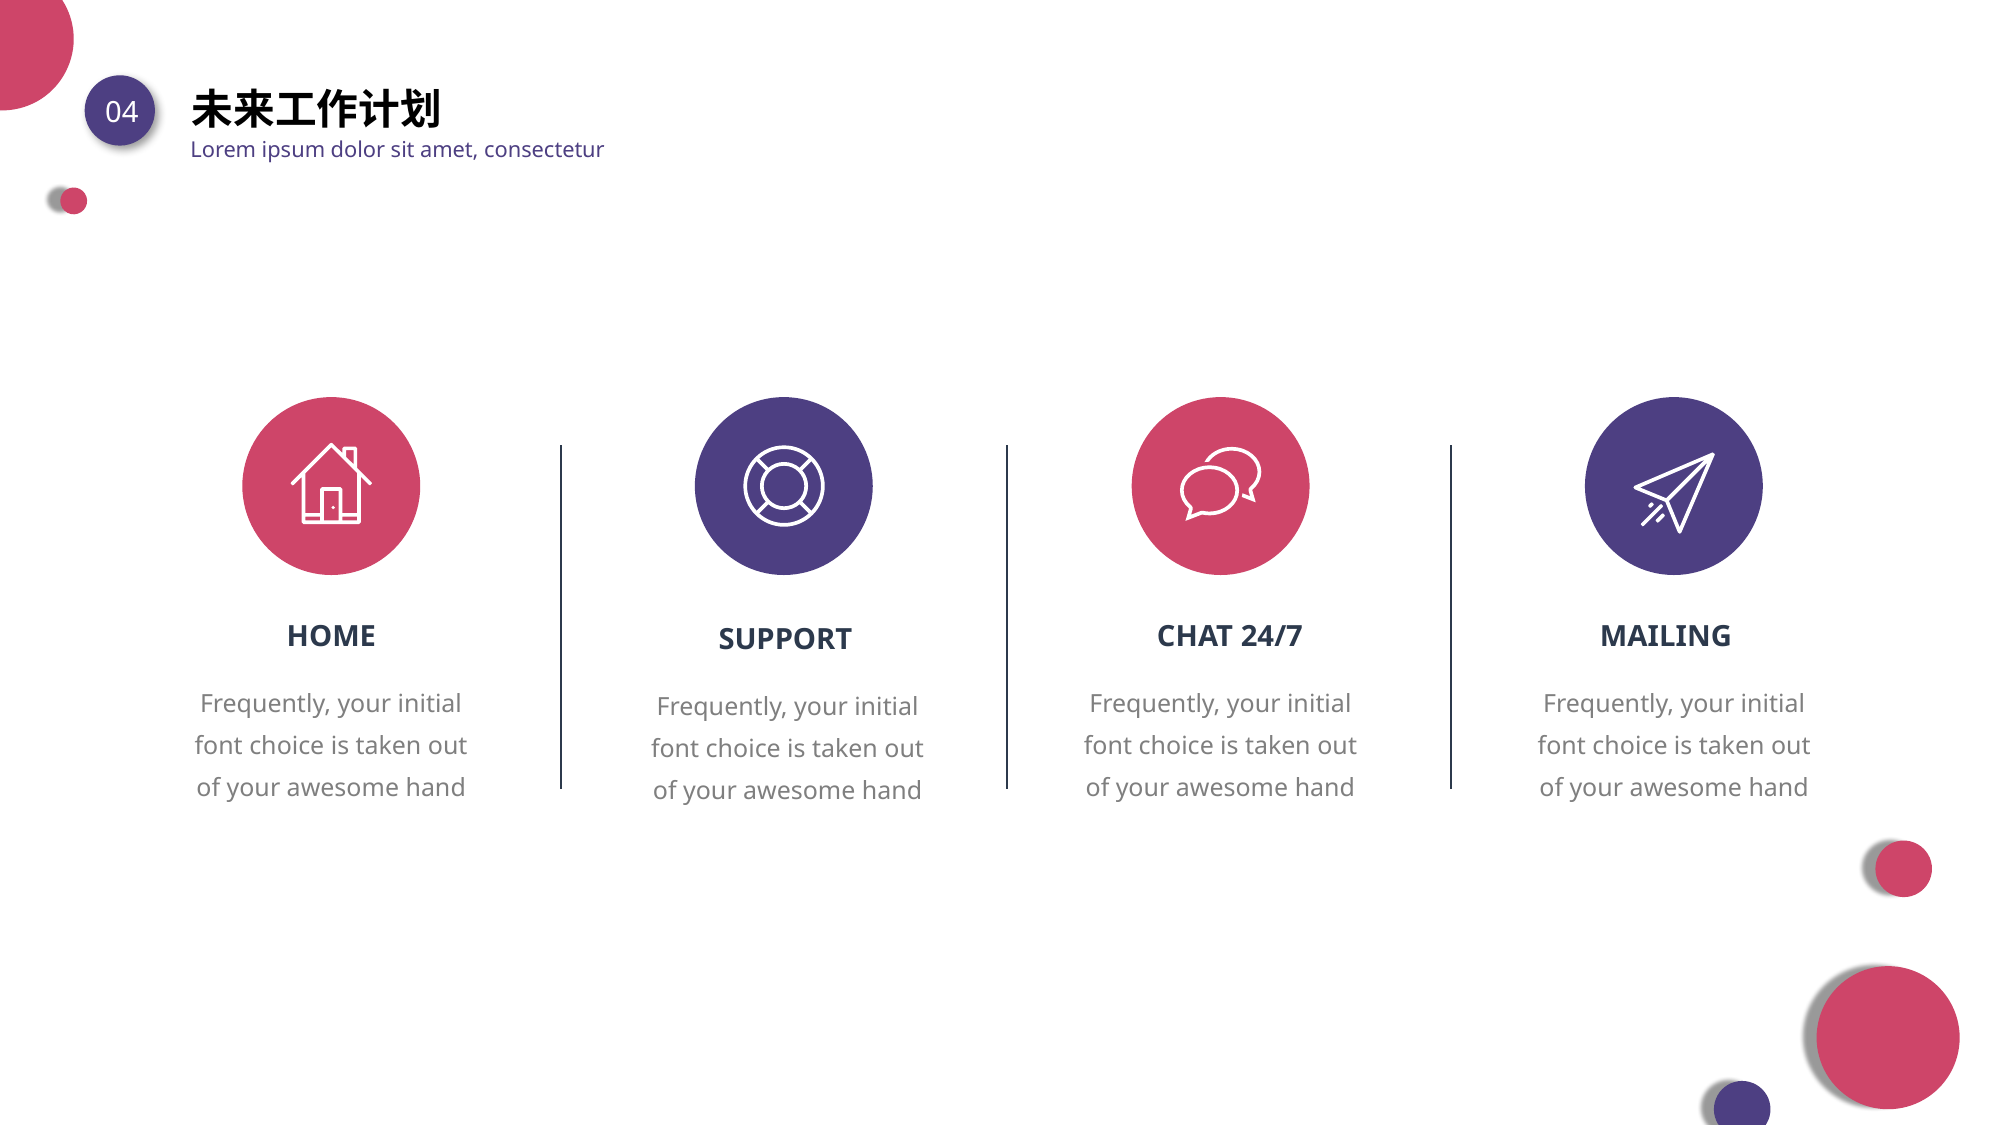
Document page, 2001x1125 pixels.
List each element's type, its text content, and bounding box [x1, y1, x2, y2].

text_box 未来工作计划 [176, 75, 458, 127]
text_box [693, 396, 874, 577]
text_box [1204, 446, 1262, 503]
text_box [290, 442, 372, 525]
text_box Frequently, your initial font choice is taken out of your awesome hand [175, 666, 487, 811]
text_box [241, 396, 422, 577]
text_box [59, 186, 89, 216]
text_box [1633, 452, 1715, 534]
text_box HOME [271, 609, 392, 660]
text_box Frequently, your initial font choice is taken out of your awesome hand [1065, 666, 1377, 811]
text_box [1874, 839, 1934, 899]
text_box CHAT 24/7 [1141, 609, 1318, 660]
text_box Lorem ipsum dolor sit amet, consectetur [175, 127, 733, 169]
text_box [1815, 965, 1961, 1111]
text_box [1583, 396, 1764, 577]
text_box [1130, 396, 1311, 577]
text_box Frequently, your initial font choice is taken out of your awesome hand [1518, 666, 1830, 811]
text_box SUPPORT [703, 612, 868, 663]
text_box [1712, 1079, 1772, 1125]
text_box Frequently, your initial font choice is taken out of your awesome hand [632, 669, 944, 814]
text_box [93, 74, 147, 86]
text_box [83, 89, 90, 131]
text_box 04 [90, 86, 183, 137]
text_box [1179, 465, 1240, 521]
text_box [0, 0, 75, 112]
text_box [743, 445, 825, 527]
text_box MAILING [1585, 609, 1747, 660]
text_box [95, 137, 145, 147]
